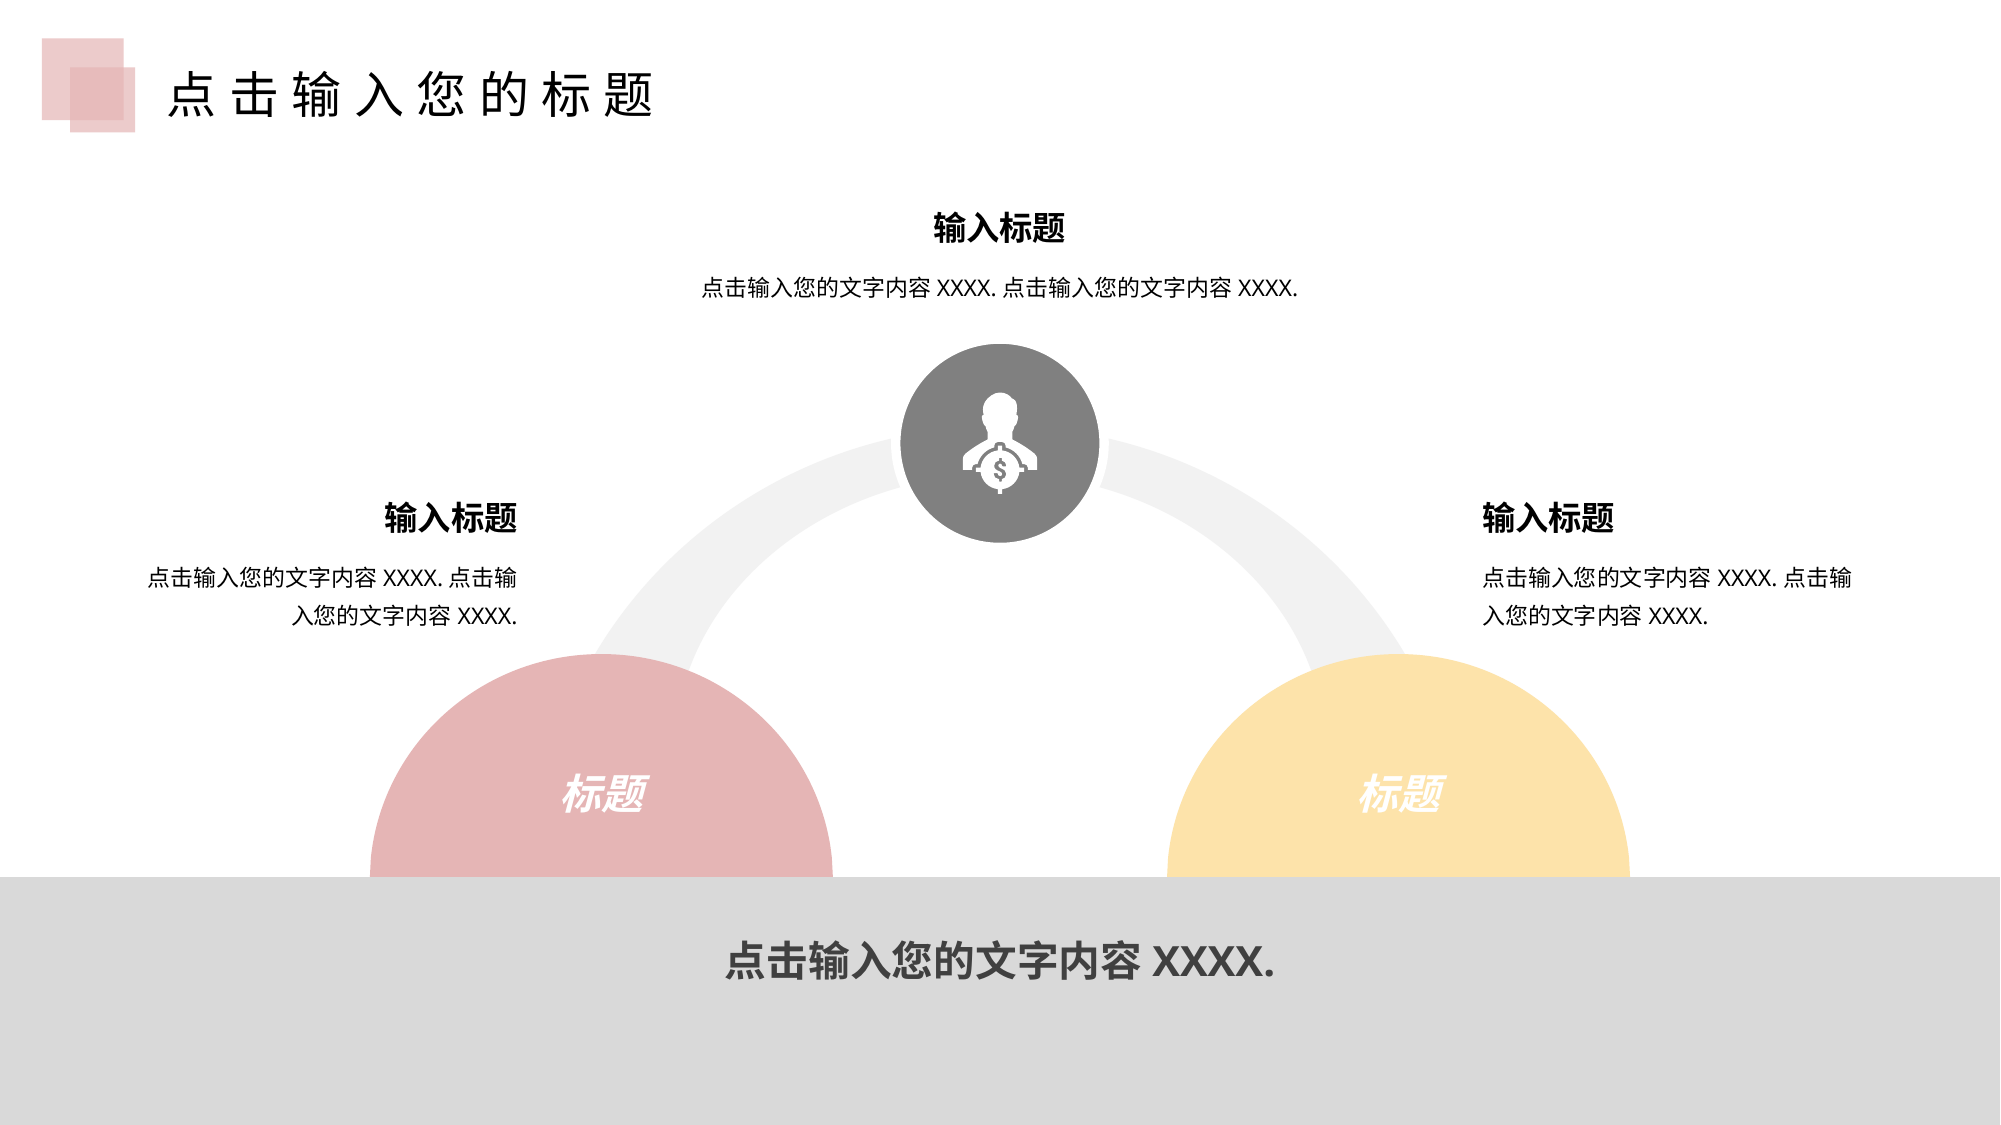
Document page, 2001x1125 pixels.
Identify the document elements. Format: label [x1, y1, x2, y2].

text_box [41, 38, 832, 133]
text_box [0, 199, 2000, 1125]
